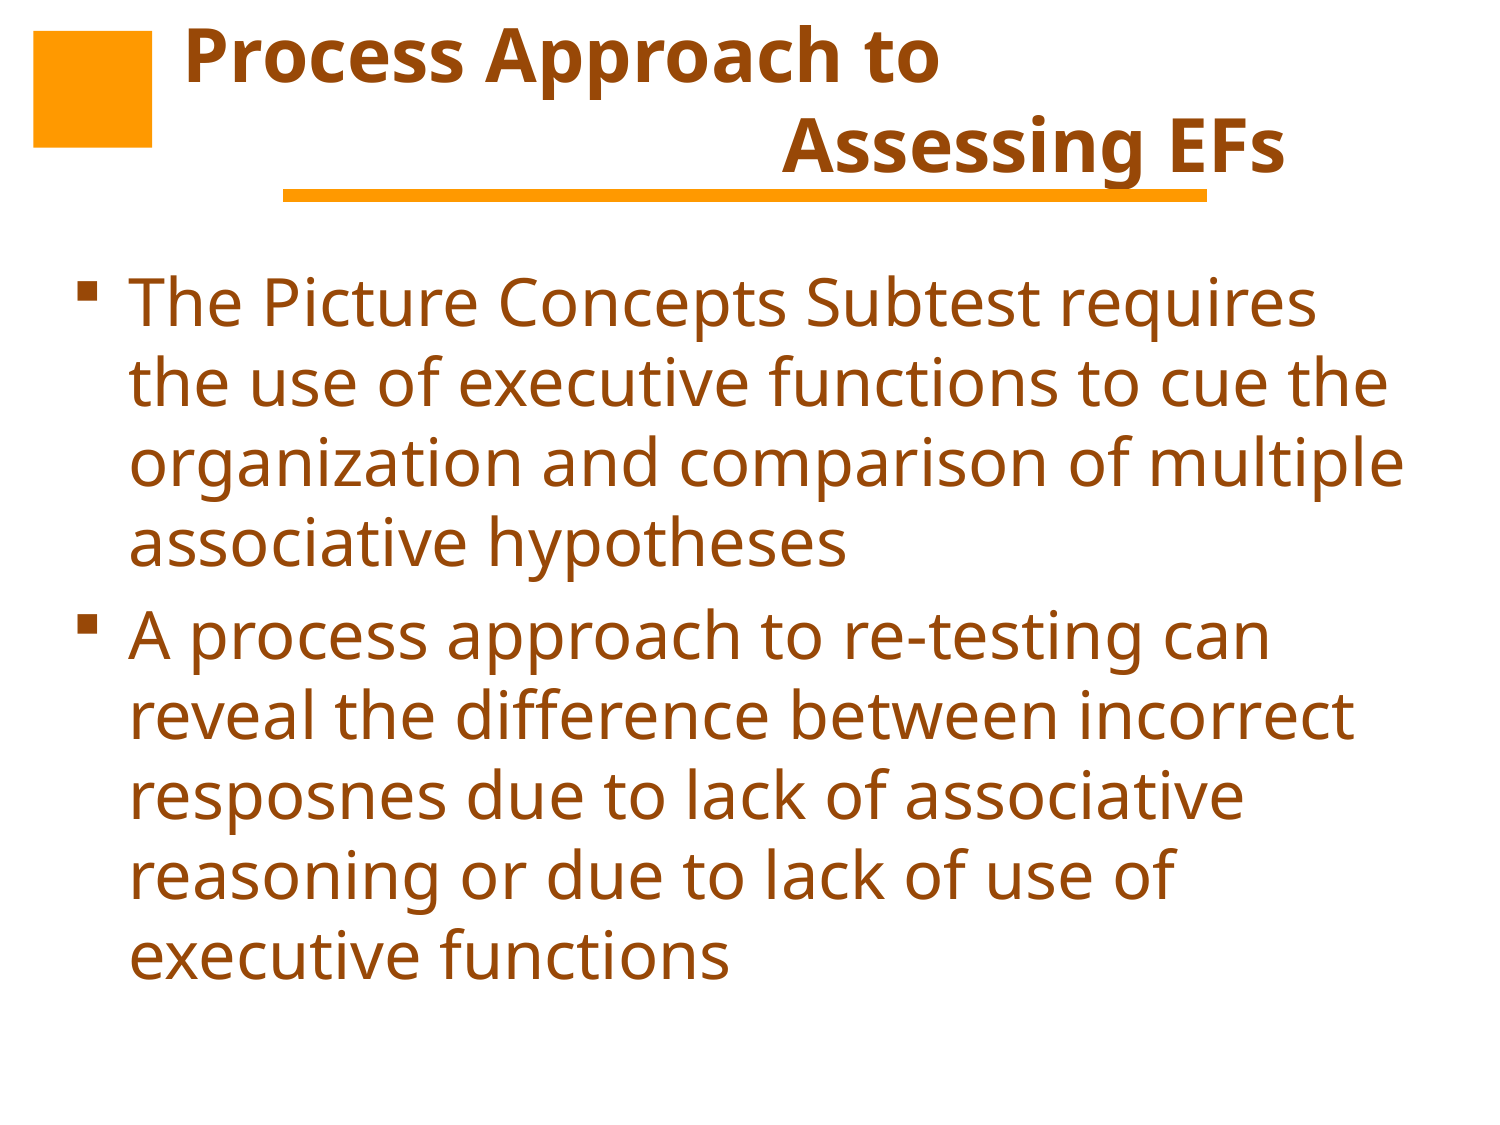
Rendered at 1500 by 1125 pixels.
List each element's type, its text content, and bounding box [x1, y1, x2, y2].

title Process Approach to Assessing EFs [167, 69, 1394, 196]
text_box [31, 29, 154, 150]
list The Picture Concepts Subtest requires the use of executive functions to cue the organization and comparison of multiple associative hypotheses A process approach to re-testing can reveal the difference between incorrect resposnes due to lack of associative reasoning or due to lack of use of executive functions [56, 252, 1425, 1098]
